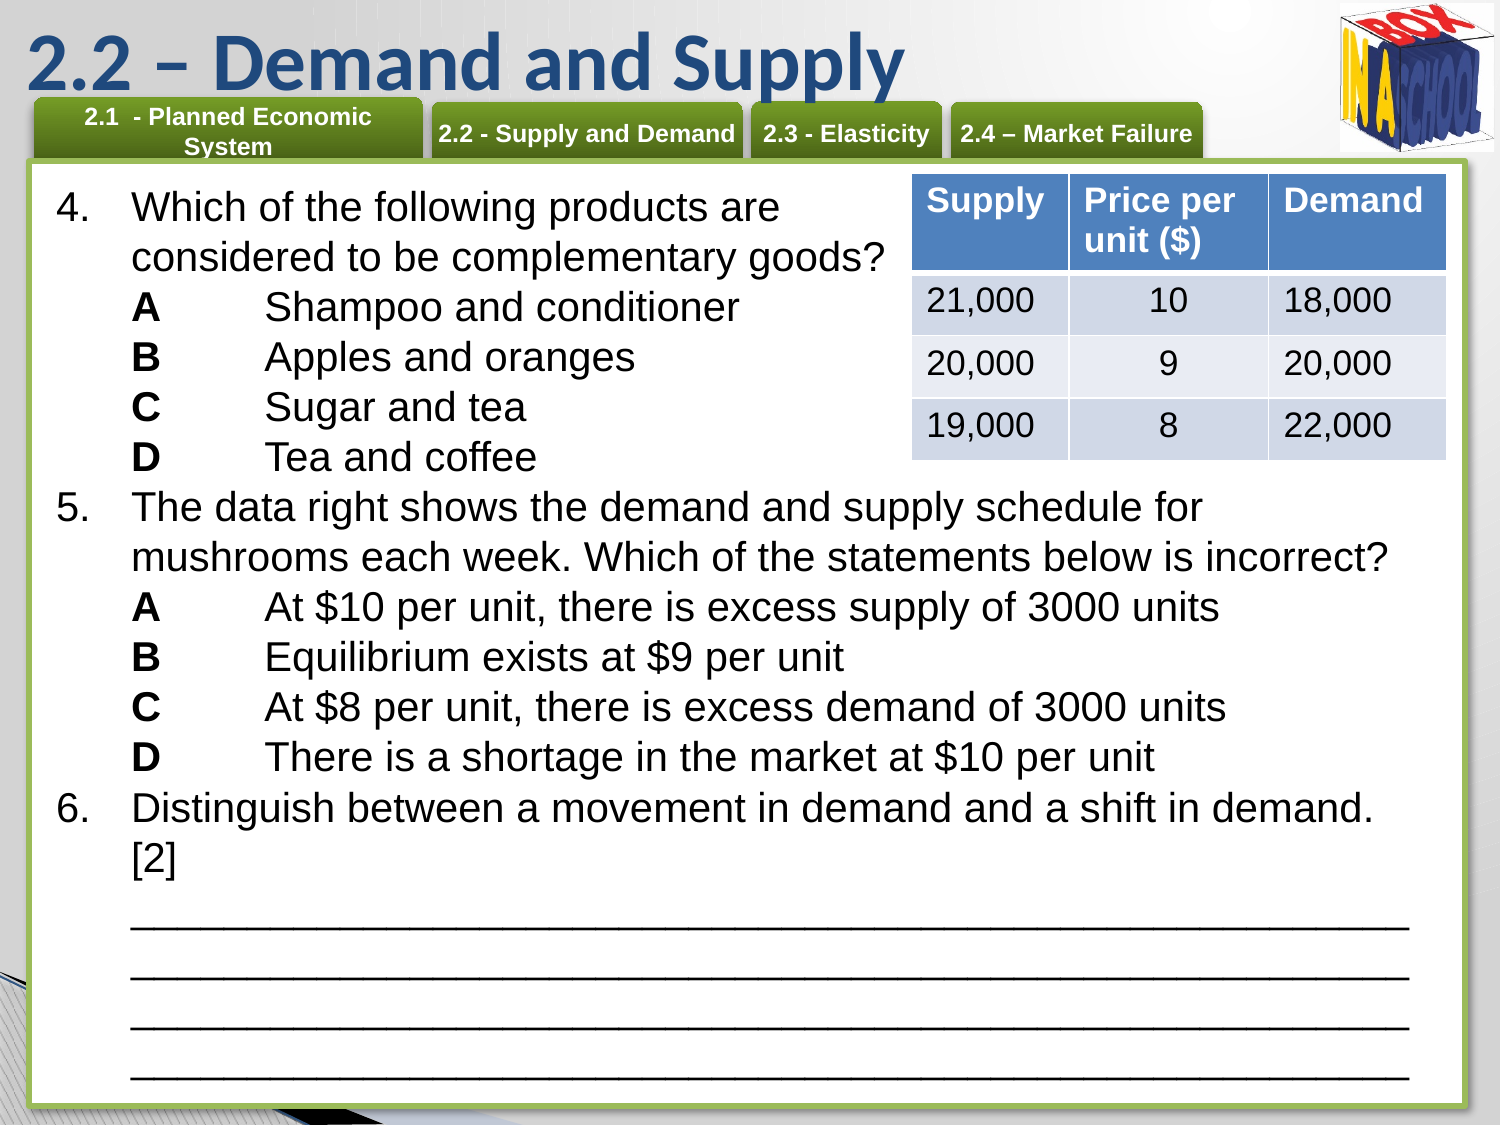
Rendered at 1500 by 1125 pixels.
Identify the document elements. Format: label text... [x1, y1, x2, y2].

title 2.2 – Demand and Supply [11, 11, 1465, 102]
table_cell 20,000 [1269, 336, 1446, 397]
text_box Which of the following products are considered to be complementary goods? A Shampoo and conditioner B Apples and oranges C Sugar and tea D Tea and coffee The data right shows the demand and supply schedule for mushrooms each week. Which of the statements below is incorrect? A At $10 per unit, there is excess supply of 3000 units B Equilibrium exists at $9 per unit C At $8 per unit, there is excess demand of 3000 units D There is a shortage in the market at $10 per unit Distinguish between a movement in demand and a shift in demand. [2] ________________________________________________________________________________________________________________________________________________________________________________________________________________________________ [41, 172, 1447, 1125]
table_cell 22,000 [1269, 399, 1446, 460]
table_cell 21,000 [912, 276, 1068, 335]
table_header Price per unit ($) [1070, 174, 1268, 270]
table_header Demand [1269, 174, 1446, 270]
table_cell 8 [1070, 399, 1268, 460]
table_cell 9 [1070, 336, 1268, 397]
table_cell 10 [1070, 276, 1268, 335]
picture [1340, 3, 1495, 152]
table_cell 18,000 [1269, 276, 1446, 335]
table_cell 19,000 [912, 399, 1068, 460]
table_cell 20,000 [912, 336, 1068, 397]
table_header Supply [912, 174, 1068, 270]
